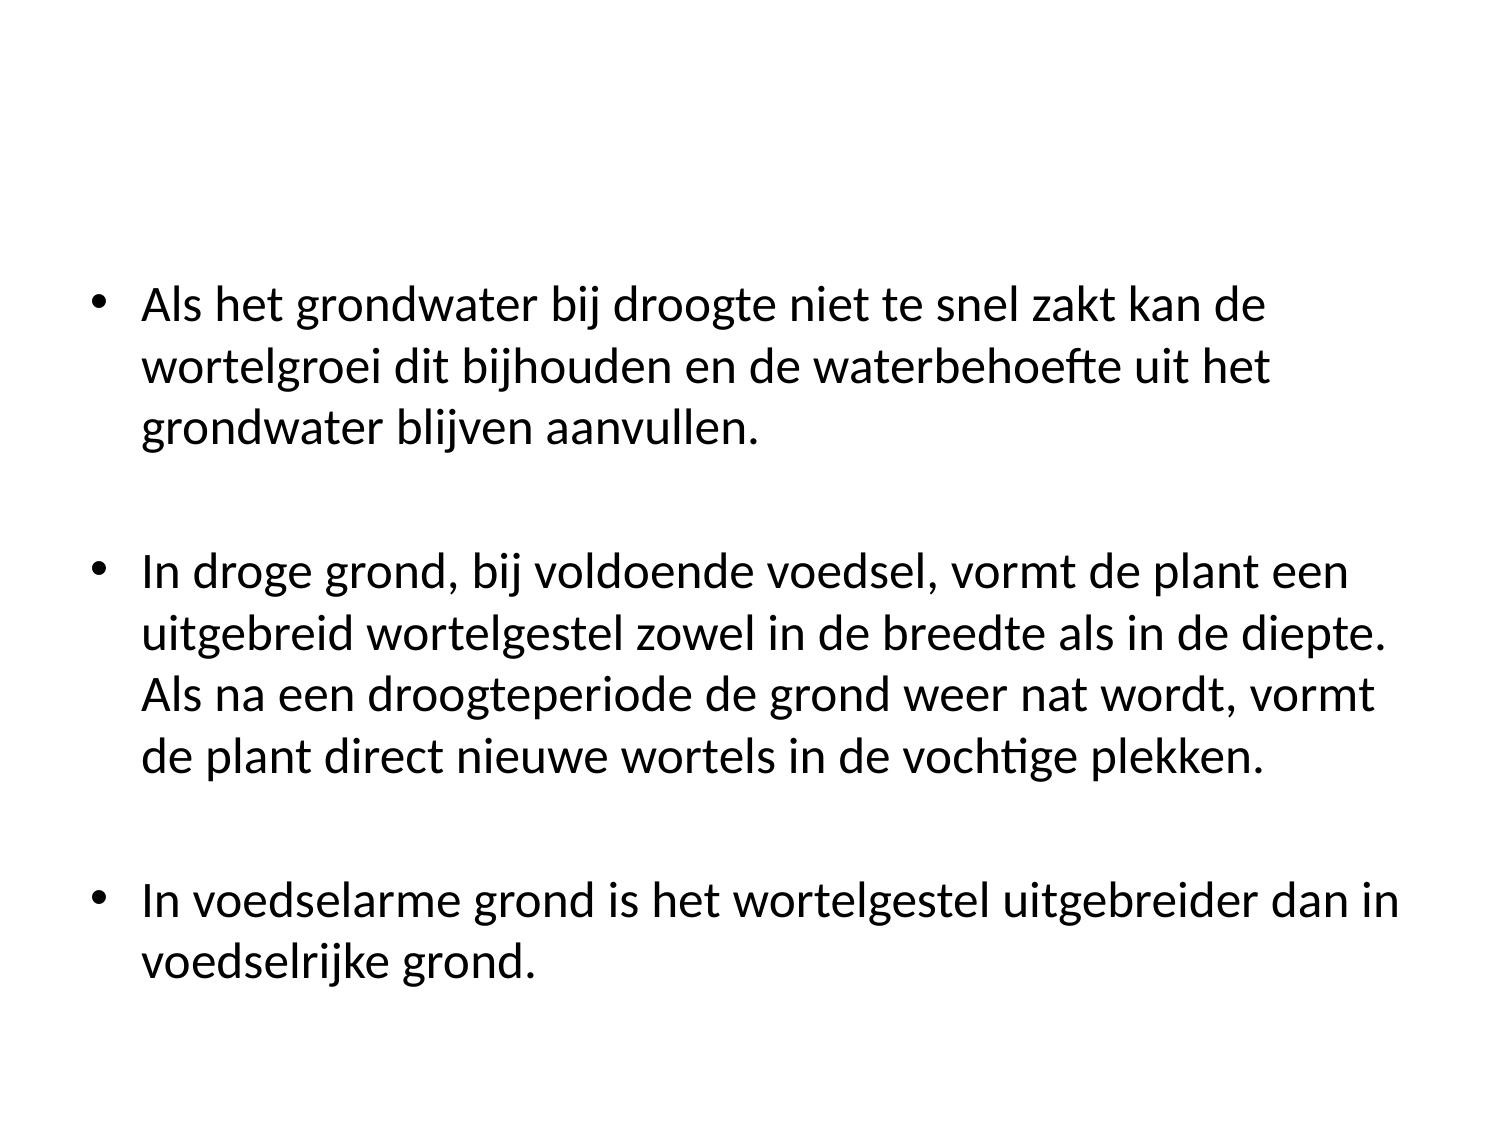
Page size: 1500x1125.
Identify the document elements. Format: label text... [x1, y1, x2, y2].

list Als het grondwater bij droogte niet te snel zakt kan de wortelgroei dit bijhouden en de waterbehoefte uit het grondwater blijven aanvullen. In droge grond, bij voldoende voedsel, vormt de plant een uitgebreid wortelgestel zowel in de breedte als in de diepte. Als na een droogteperiode de grond weer nat wordt, vormt de plant direct nieuwe wortels in de vochtige plekken. In voedselarme grond is het wortelgestel uitgebreider dan in voedselrijke grond. [75, 262, 1425, 1005]
